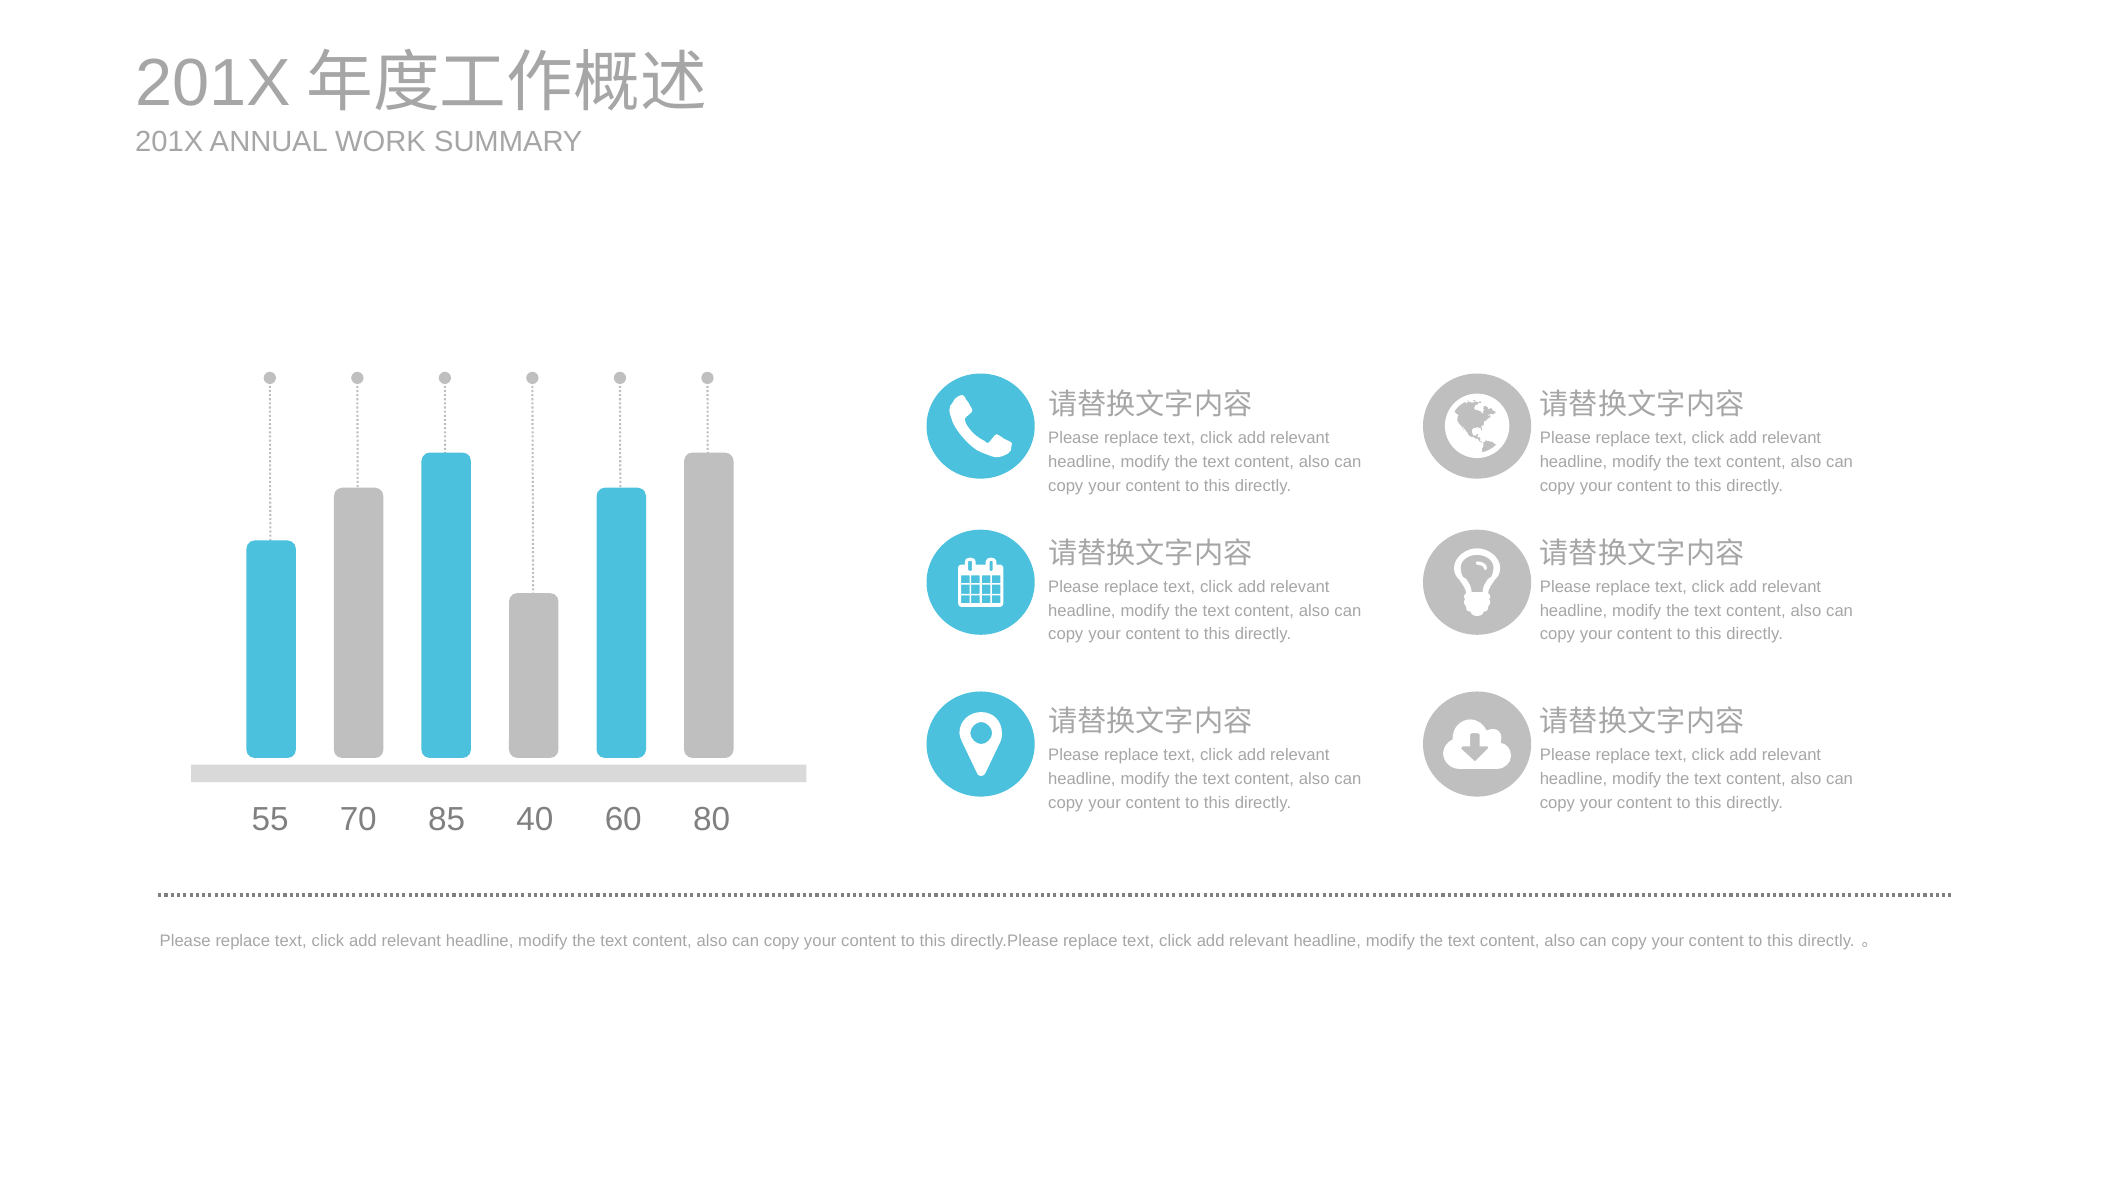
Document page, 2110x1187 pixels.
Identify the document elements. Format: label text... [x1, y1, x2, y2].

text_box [1539, 378, 1874, 494]
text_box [421, 377, 471, 758]
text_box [333, 377, 384, 758]
text_box 80 [692, 789, 731, 837]
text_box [1422, 691, 1532, 797]
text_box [926, 691, 1035, 797]
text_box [1539, 695, 1874, 811]
text_box [190, 763, 807, 783]
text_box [1048, 378, 1392, 494]
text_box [1048, 527, 1383, 643]
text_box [926, 373, 1035, 479]
text_box 85 [428, 789, 466, 837]
text_box 70 [339, 789, 377, 837]
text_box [684, 377, 734, 758]
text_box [1422, 529, 1532, 635]
text_box 201X年度工作概述 [135, 38, 783, 119]
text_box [1539, 527, 1874, 643]
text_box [1422, 373, 1532, 479]
text_box 55 [251, 789, 289, 837]
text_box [596, 377, 646, 758]
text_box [926, 529, 1035, 635]
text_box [246, 377, 296, 758]
text_box 60 [604, 789, 642, 837]
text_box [1048, 695, 1383, 811]
text_box 201X ANNUAL WORK SUMMARY [135, 122, 596, 158]
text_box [509, 377, 559, 758]
text_box Please replace text, click add relevant headline, modify the text content, also can copy your content to this directly.Please replace text, click add relevant headline, modify the text content, also can copy your content to this directly.。 [159, 925, 1950, 950]
text_box 40 [516, 789, 554, 837]
